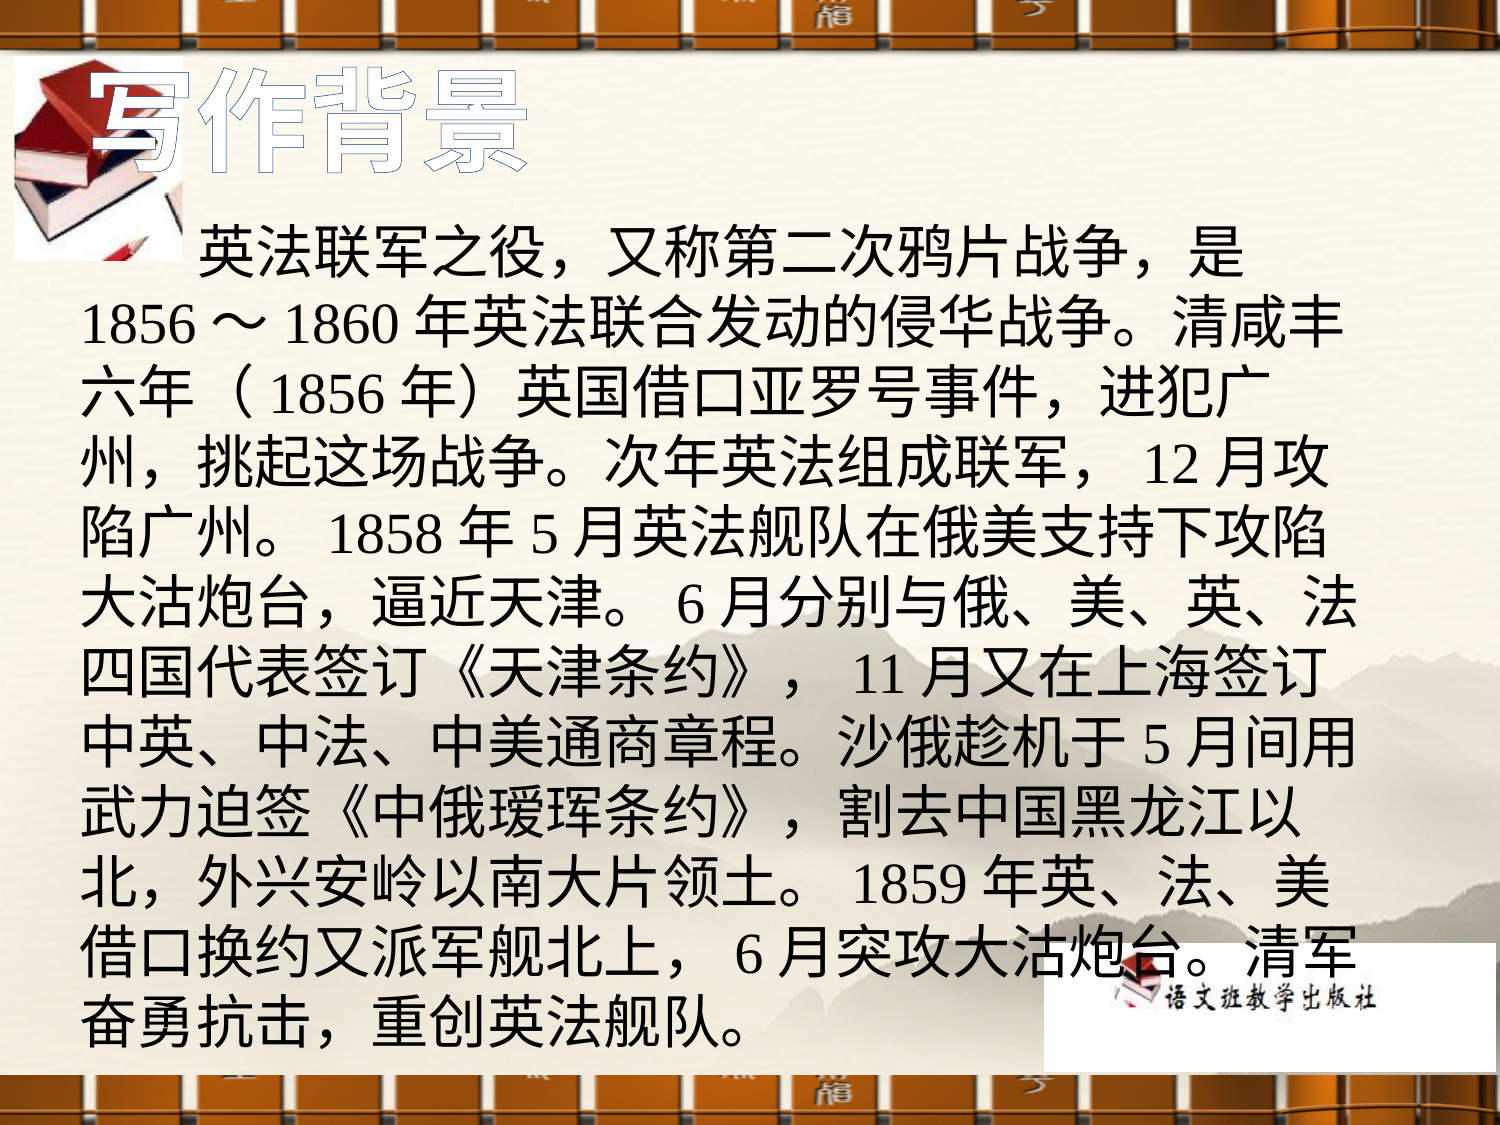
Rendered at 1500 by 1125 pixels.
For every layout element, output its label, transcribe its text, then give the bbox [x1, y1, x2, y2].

picture [0, 0, 1500, 1125]
text_box 英法联军之役，又称第二次鸦片战争，是1856～1860年英法联合发动的侵华战争。清咸丰六年（1856年）英国借口亚罗号事件，进犯广州，挑起这场战争。次年英法组成联军，12月攻陷广州。1858年5月英法舰队在俄美支持下攻陷大沽炮台，逼近天津。6月分别与俄、美、英、法四国代表签订《天津条约》，11月又在上海签订中英、中法、中美通商章程。沙俄趁机于5月间用武力迫签《中俄瑷珲条约》，割去中国黑龙江以北，外兴安岭以南大片领土。1859年英、法、美借口换约又派军舰北上，6月突攻大沽炮台。清军奋勇抗击，重创英法舰队。 [64, 207, 1376, 1063]
text_box 写作背景 [68, 42, 549, 193]
